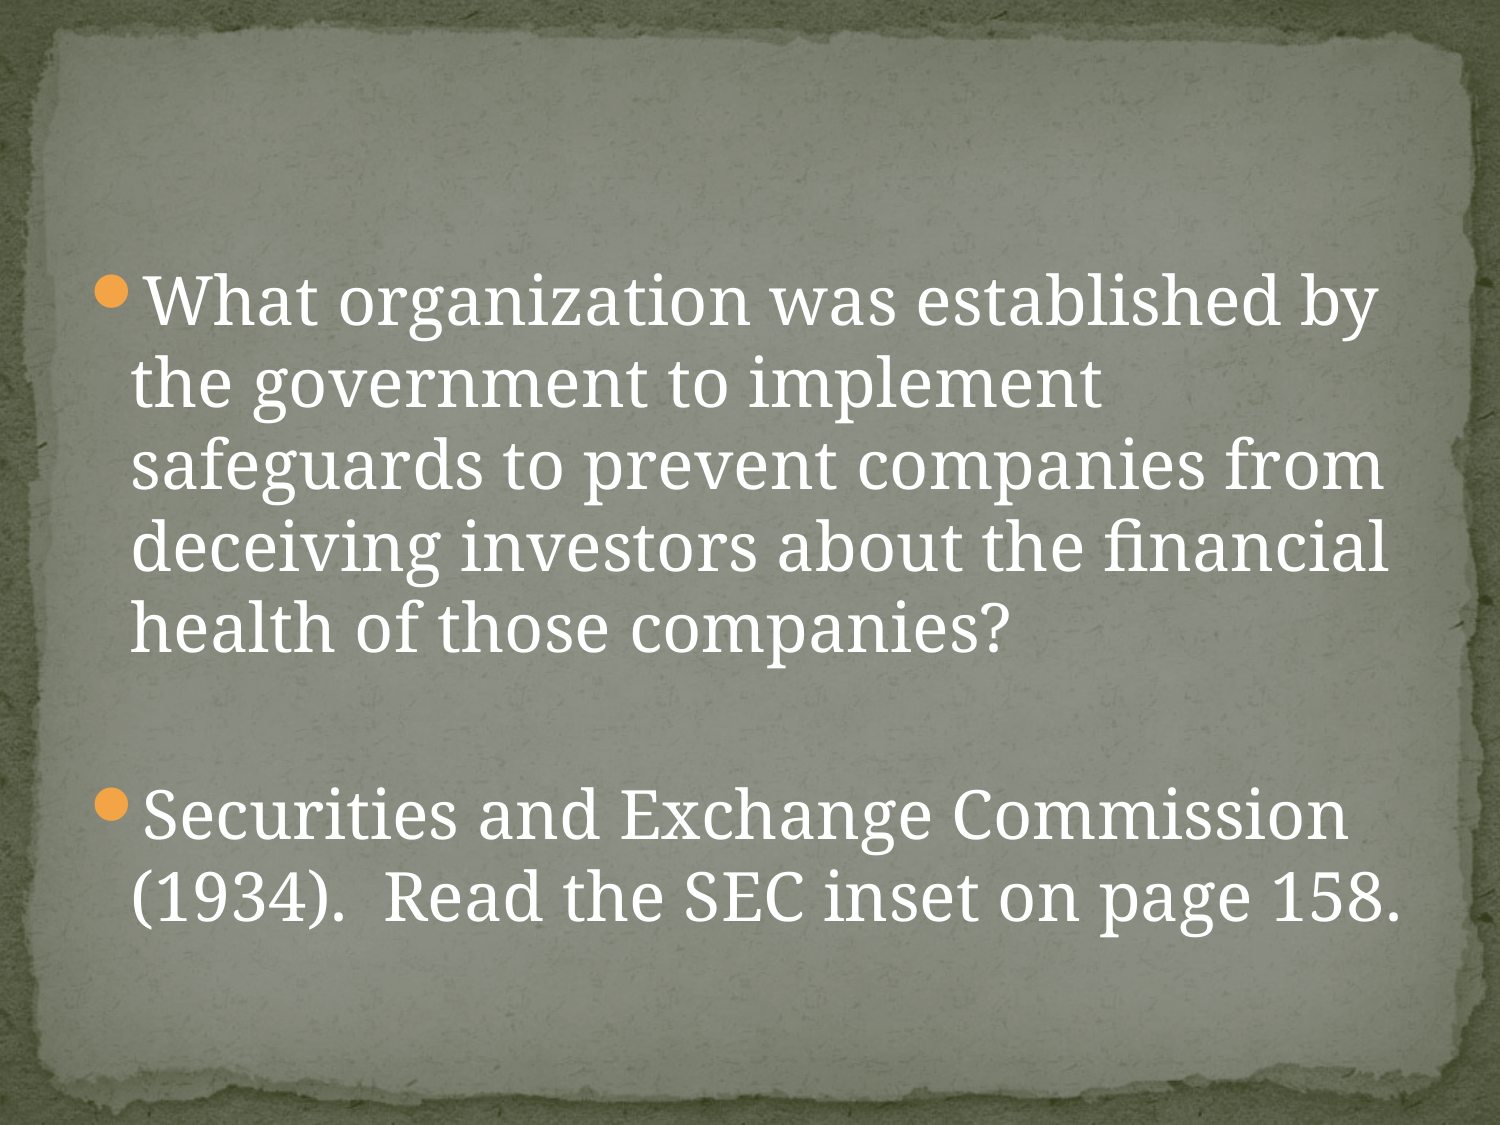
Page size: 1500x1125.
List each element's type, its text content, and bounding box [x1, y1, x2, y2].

list What organization was established by the government to implement safeguards to prevent companies from deceiving investors about the financial health of those companies? Securities and Exchange Commission (1934). Read the SEC inset on page 158. [75, 249, 1425, 1000]
